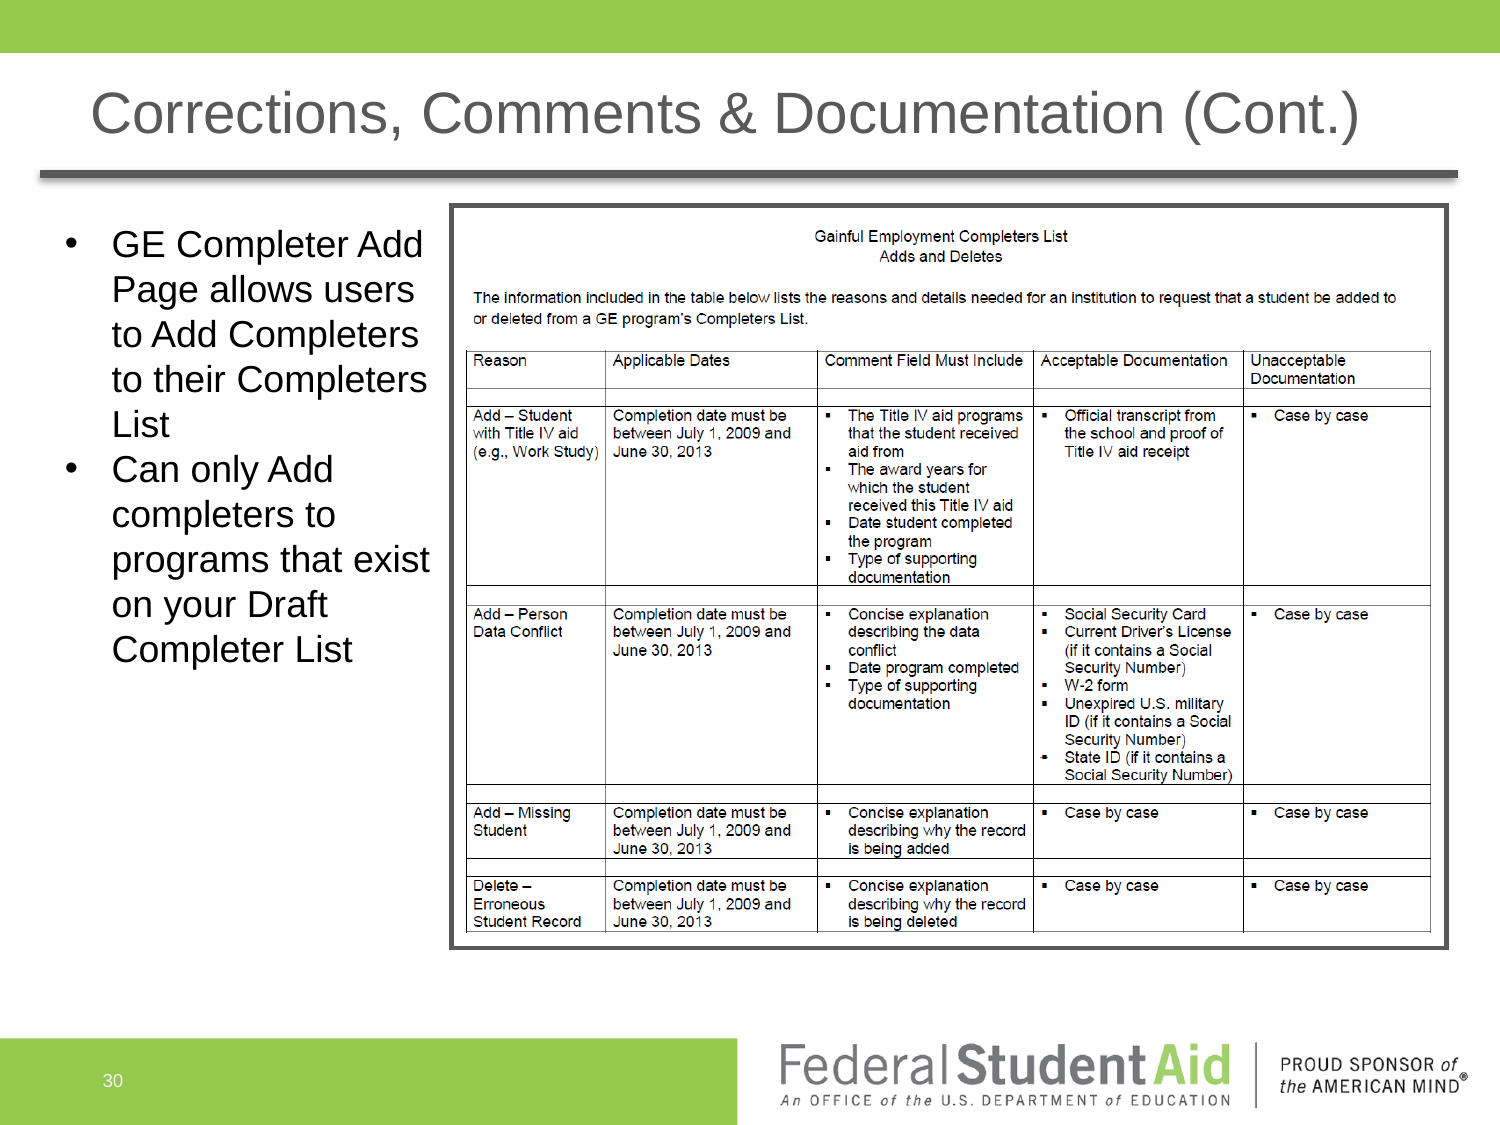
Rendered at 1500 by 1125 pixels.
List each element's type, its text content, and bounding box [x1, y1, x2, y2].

picture [761, 1018, 1488, 1125]
title Corrections, Comments & Documentation (Cont.) [75, 67, 1479, 175]
picture [453, 207, 1445, 946]
slide_number 30 [87, 1050, 438, 1110]
text_box GE Completer Add Page allows users to Add Completers to their Completers List Can only Add completers to programs that exist on your Draft Completer List [50, 212, 448, 678]
